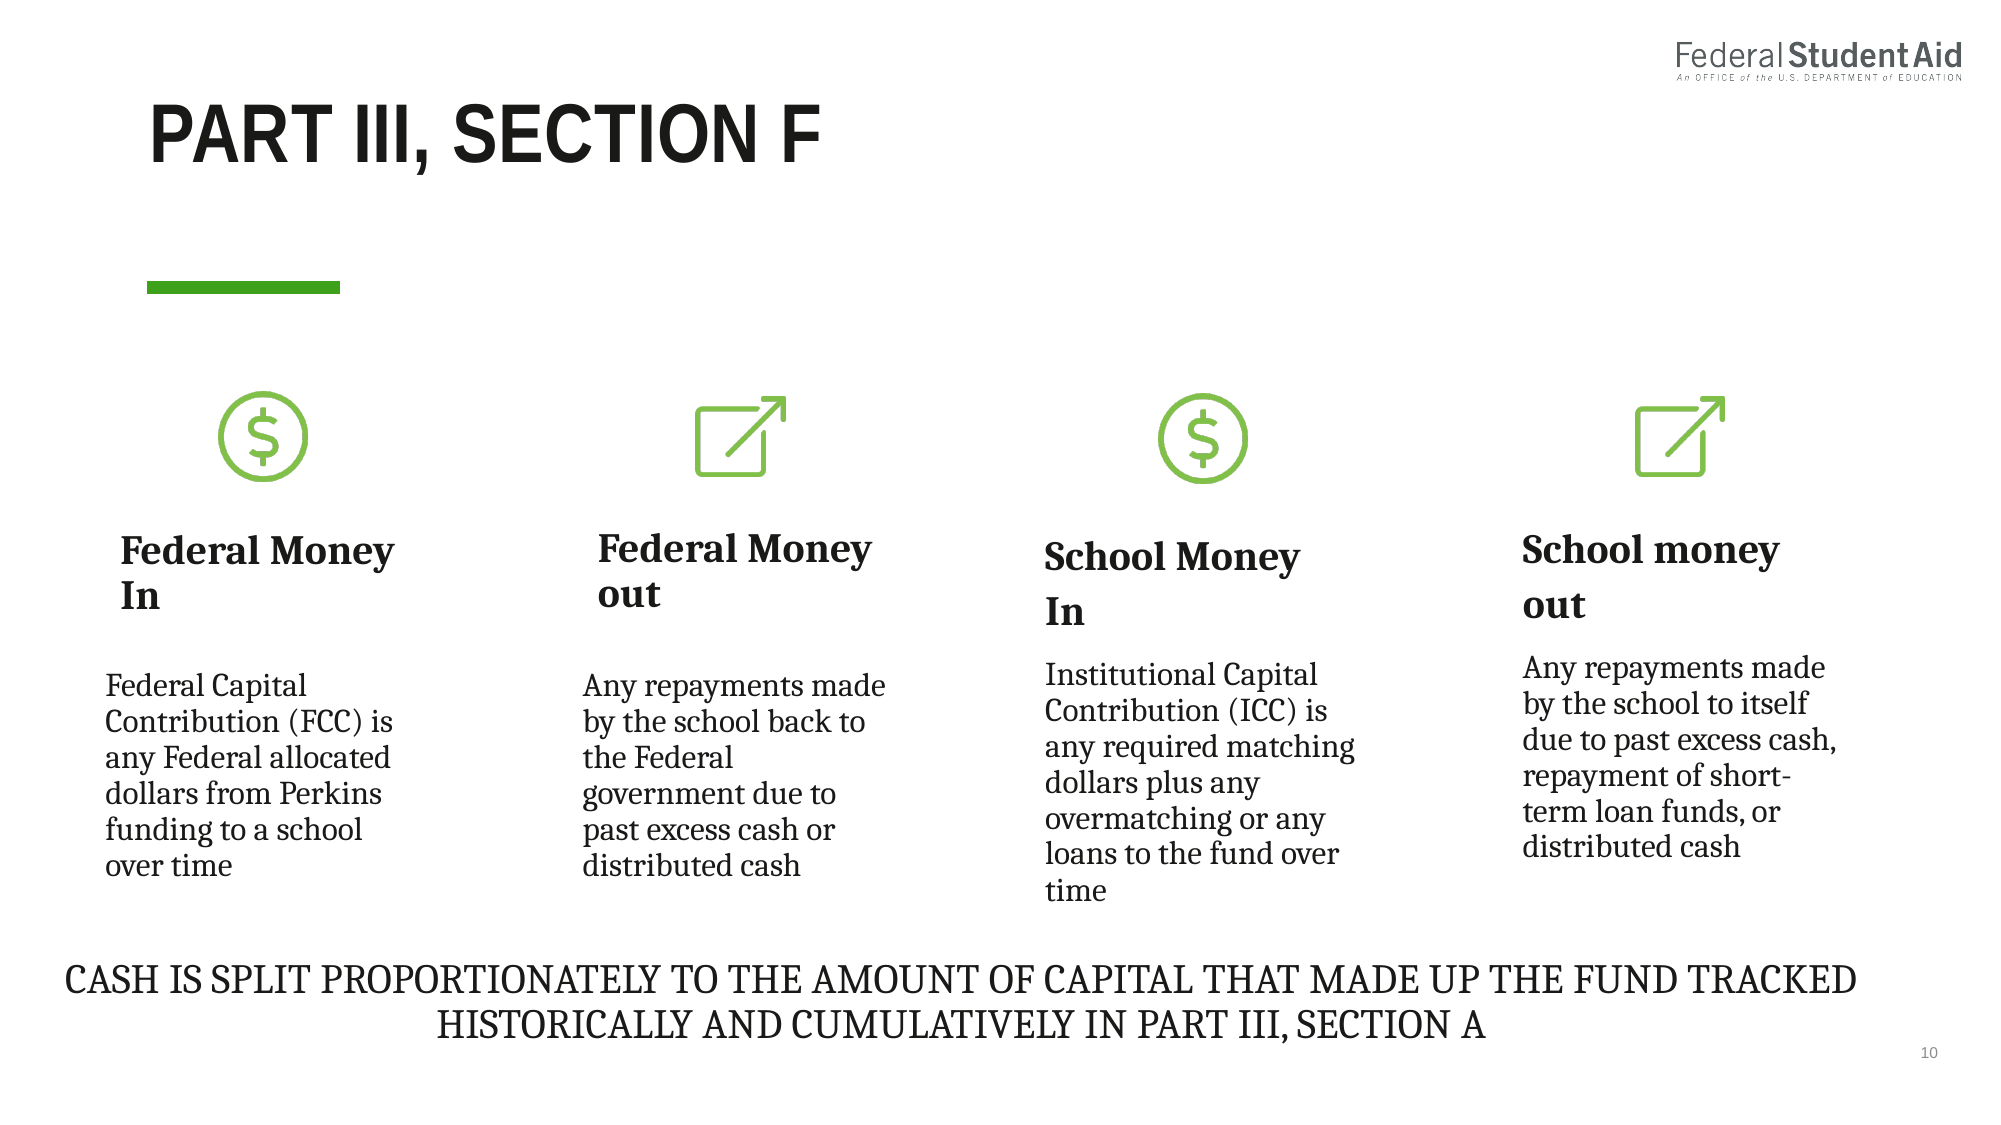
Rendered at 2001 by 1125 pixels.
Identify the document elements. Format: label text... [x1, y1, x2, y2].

slide_number 10 [1920, 1042, 1986, 1094]
text_box Institutional Capital Contribution (ICC) is any required matching dollars plus any overmatching or any loans to the fund over time [1030, 649, 1376, 926]
text_box CASH is split proportionately to the amount of capital that made up the fund tracked historically and cumulatively in part iii, section a tracked historically and cumulatively In Part III, Section A [59, 957, 1863, 1089]
text_box Federal Capital Contribution (FCC) is any Federal allocated dollars from Perkins funding to a school over time [90, 660, 436, 937]
text_box Any repayments made by the school to itself due to past excess cash, repayment of short-term loan funds, or distributed cash [1507, 642, 1853, 919]
title Part III, Section F [149, 57, 1626, 189]
text_box School Money In [1045, 516, 1361, 617]
picture [218, 391, 309, 482]
picture [1158, 393, 1248, 484]
picture [1651, 16, 1986, 106]
text_box Federal Money out [583, 518, 898, 619]
text_box Any repayments made by the school back to the Federal government due to past excess cash or distributed cash [567, 660, 913, 937]
picture [695, 396, 786, 477]
text_box Federal Money In [105, 521, 421, 621]
picture [1635, 396, 1725, 477]
text_box School money out [1522, 509, 1838, 609]
